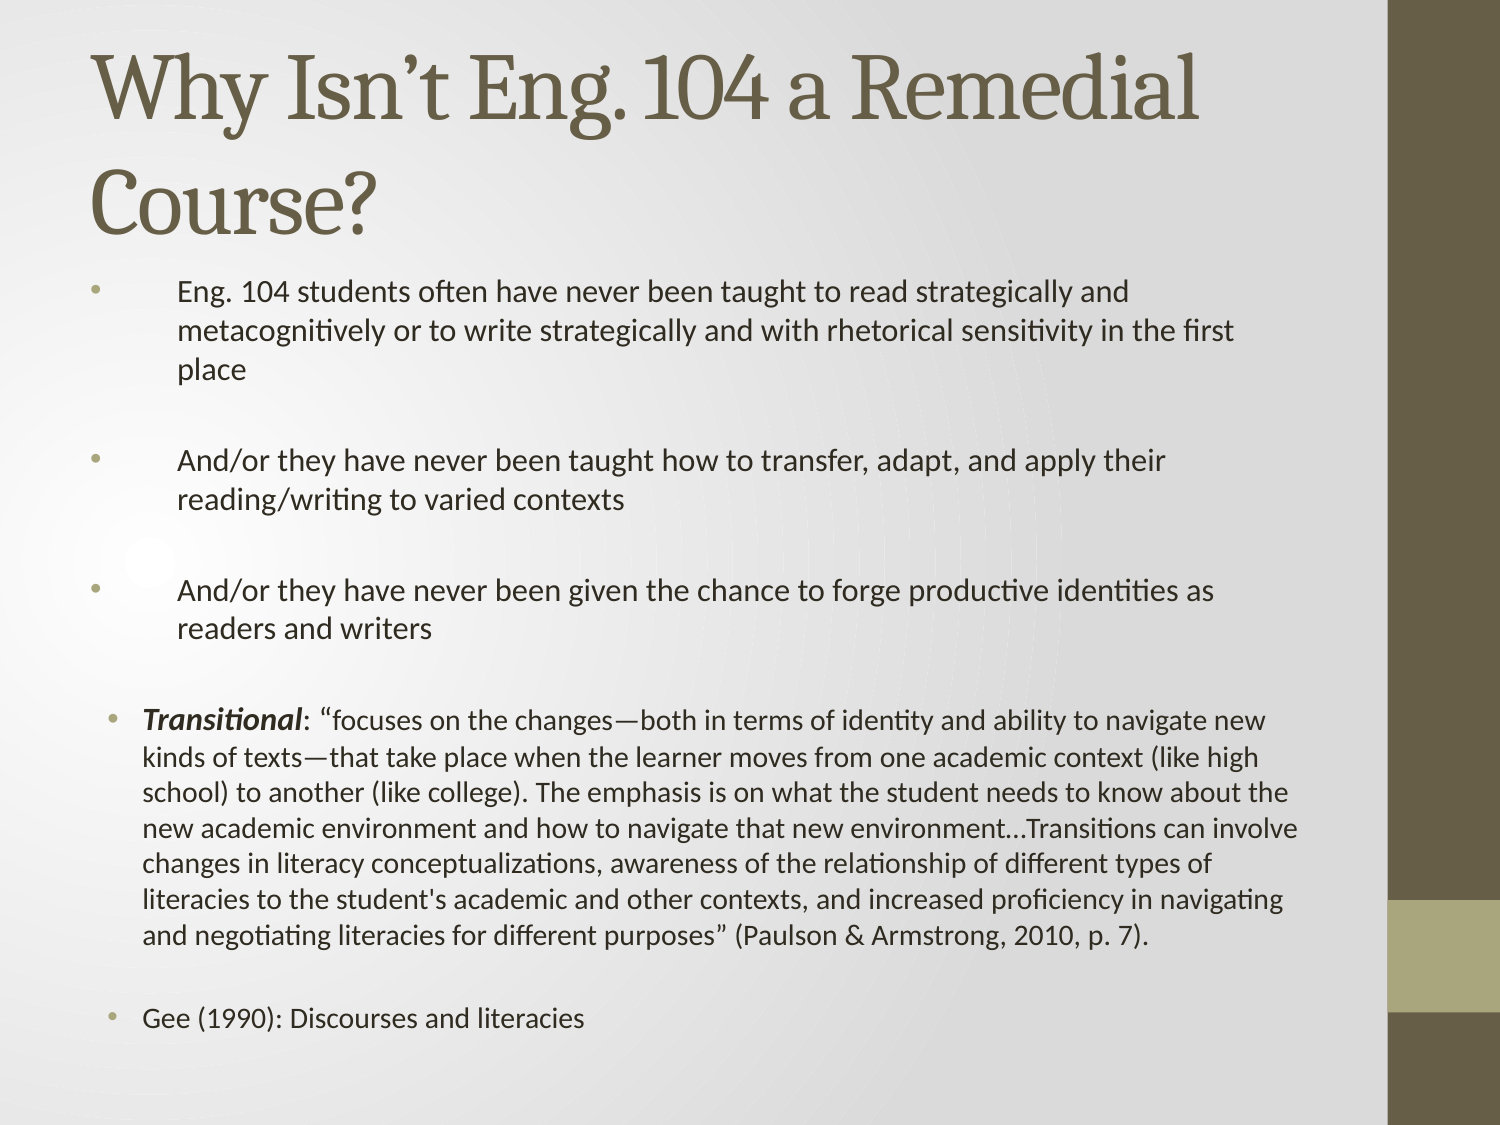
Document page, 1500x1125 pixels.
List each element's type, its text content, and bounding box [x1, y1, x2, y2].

list Eng. 104 students often have never been taught to read strategically and metacognitively or to write strategically and with rhetorical sensitivity in the first place And/or they have never been taught how to transfer, adapt, and apply their reading/writing to varied contexts And/or they have never been given the chance to forge productive identities as readers and writers Transitional: “focuses on the changes—both in terms of identity and ability to navigate new kinds of texts—that take place when the learner moves from one academic context (like high school) to another (like college). The emphasis is on what the student needs to know about the new academic environment and how to navigate that new environment…Transitions can involve changes in literacy conceptualizations, awareness of the relationship of different types of literacies to the student's academic and other contexts, and increased proficiency in navigating and negotiating literacies for different purposes” (Paulson & Armstrong, 2010, p. 7). Gee (1990): Discourses and literacies [75, 262, 1325, 1050]
title Why Isn’t Eng. 104 a Remedial Course? [75, 45, 1325, 233]
